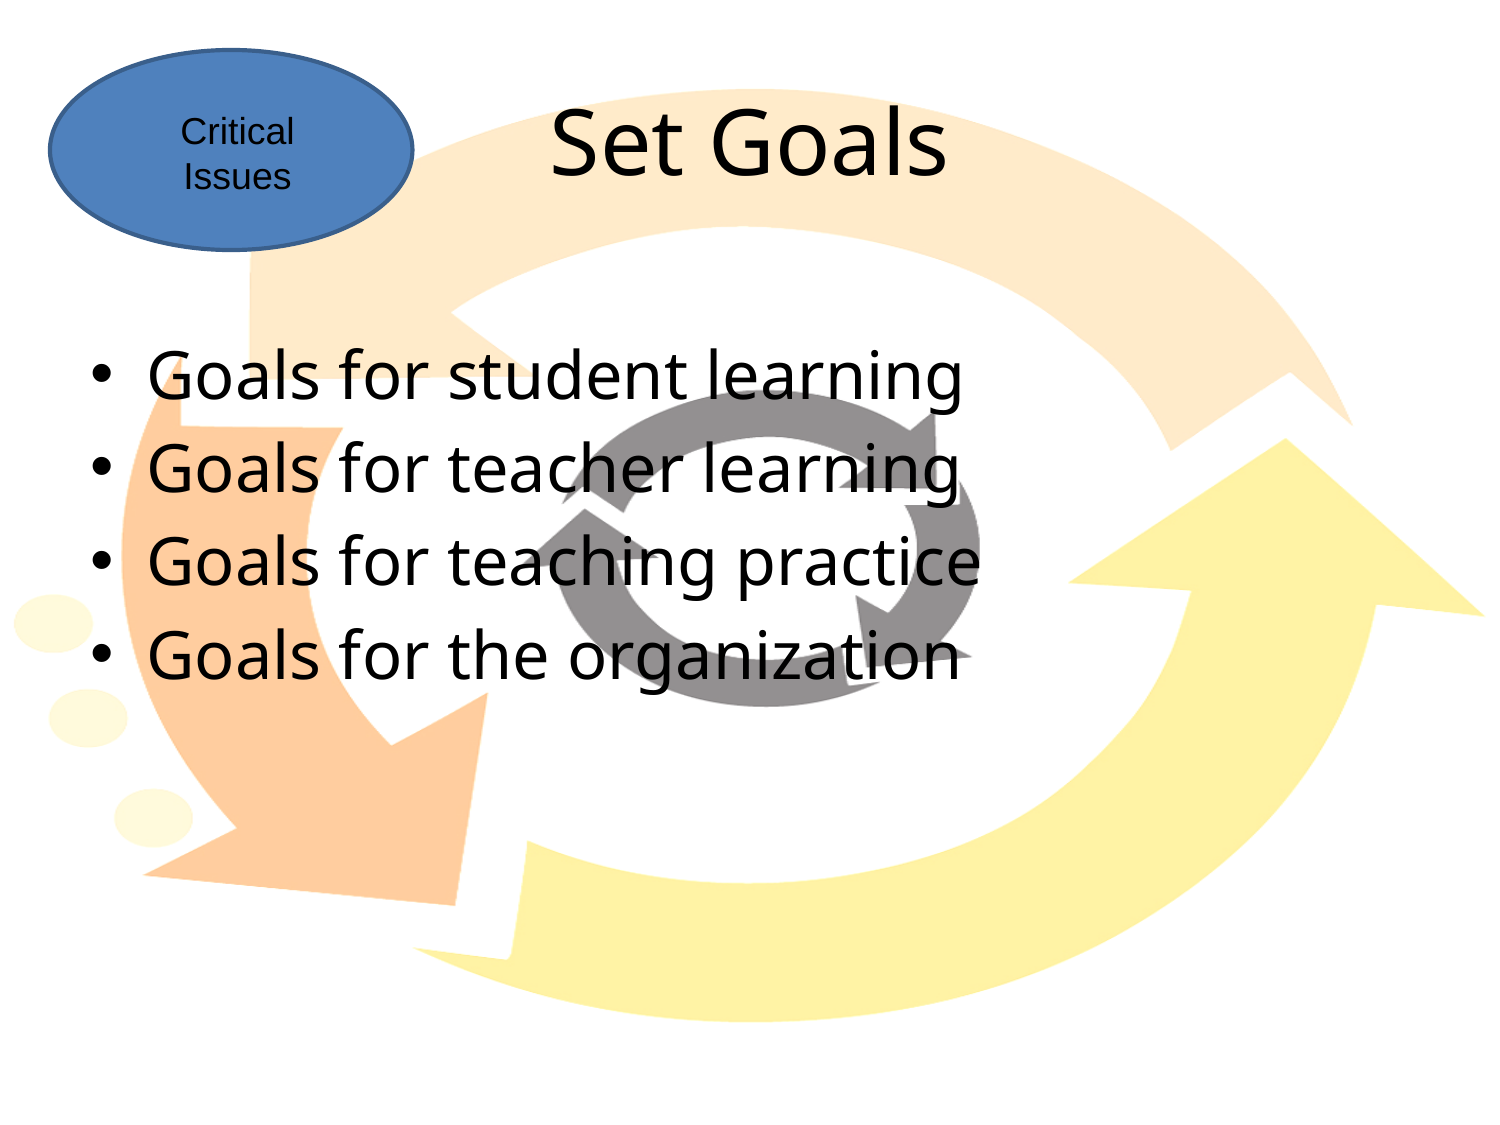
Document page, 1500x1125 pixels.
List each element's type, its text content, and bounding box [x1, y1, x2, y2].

text_box Critical Issues [112, 99, 363, 205]
list Goals for student learning Goals for teacher learning Goals for teaching practice Goals for the organization [74, 324, 1426, 1006]
title Set Goals [74, 44, 1426, 233]
text_box [47, 47, 415, 253]
